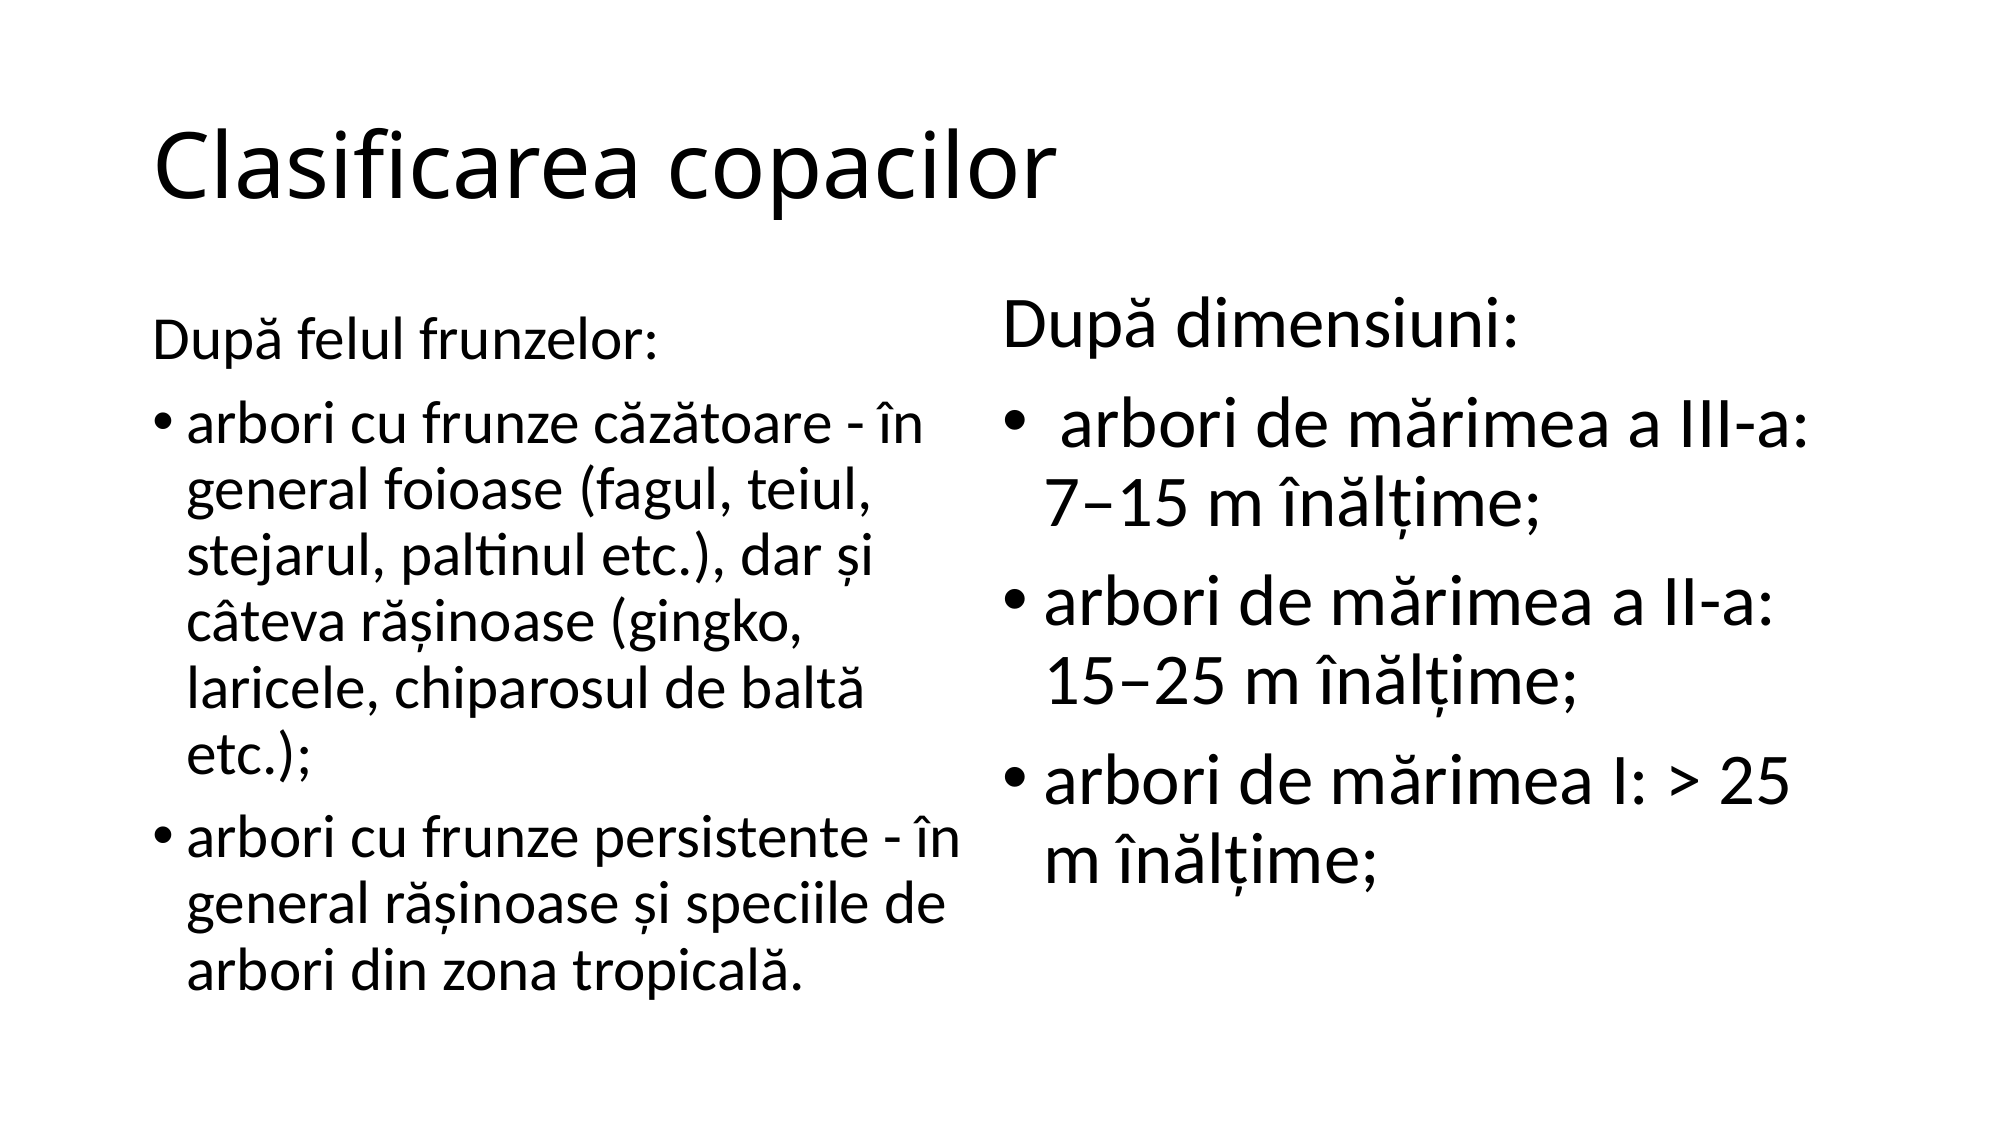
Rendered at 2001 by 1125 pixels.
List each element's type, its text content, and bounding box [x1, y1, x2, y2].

title Clasificarea copacilor [137, 59, 1863, 278]
list După felul frunzelor: arbori cu frunze căzătoare - în general foioase (fagul, teiul, stejarul, paltinul etc.), dar și câteva rășinoase (gingko, laricele, chiparosul de baltă etc.); arbori cu frunze persistente - în general rășinoase și speciile de arbori din zona tropicală. [137, 299, 988, 1014]
list După dimensiuni: arbori de mărimea a III-a: 7–15 m înălțime; arbori de mărimea a II-a: 15–25 m înălțime; arbori de mărimea I: > 25 m înălțime; [987, 277, 1838, 992]
